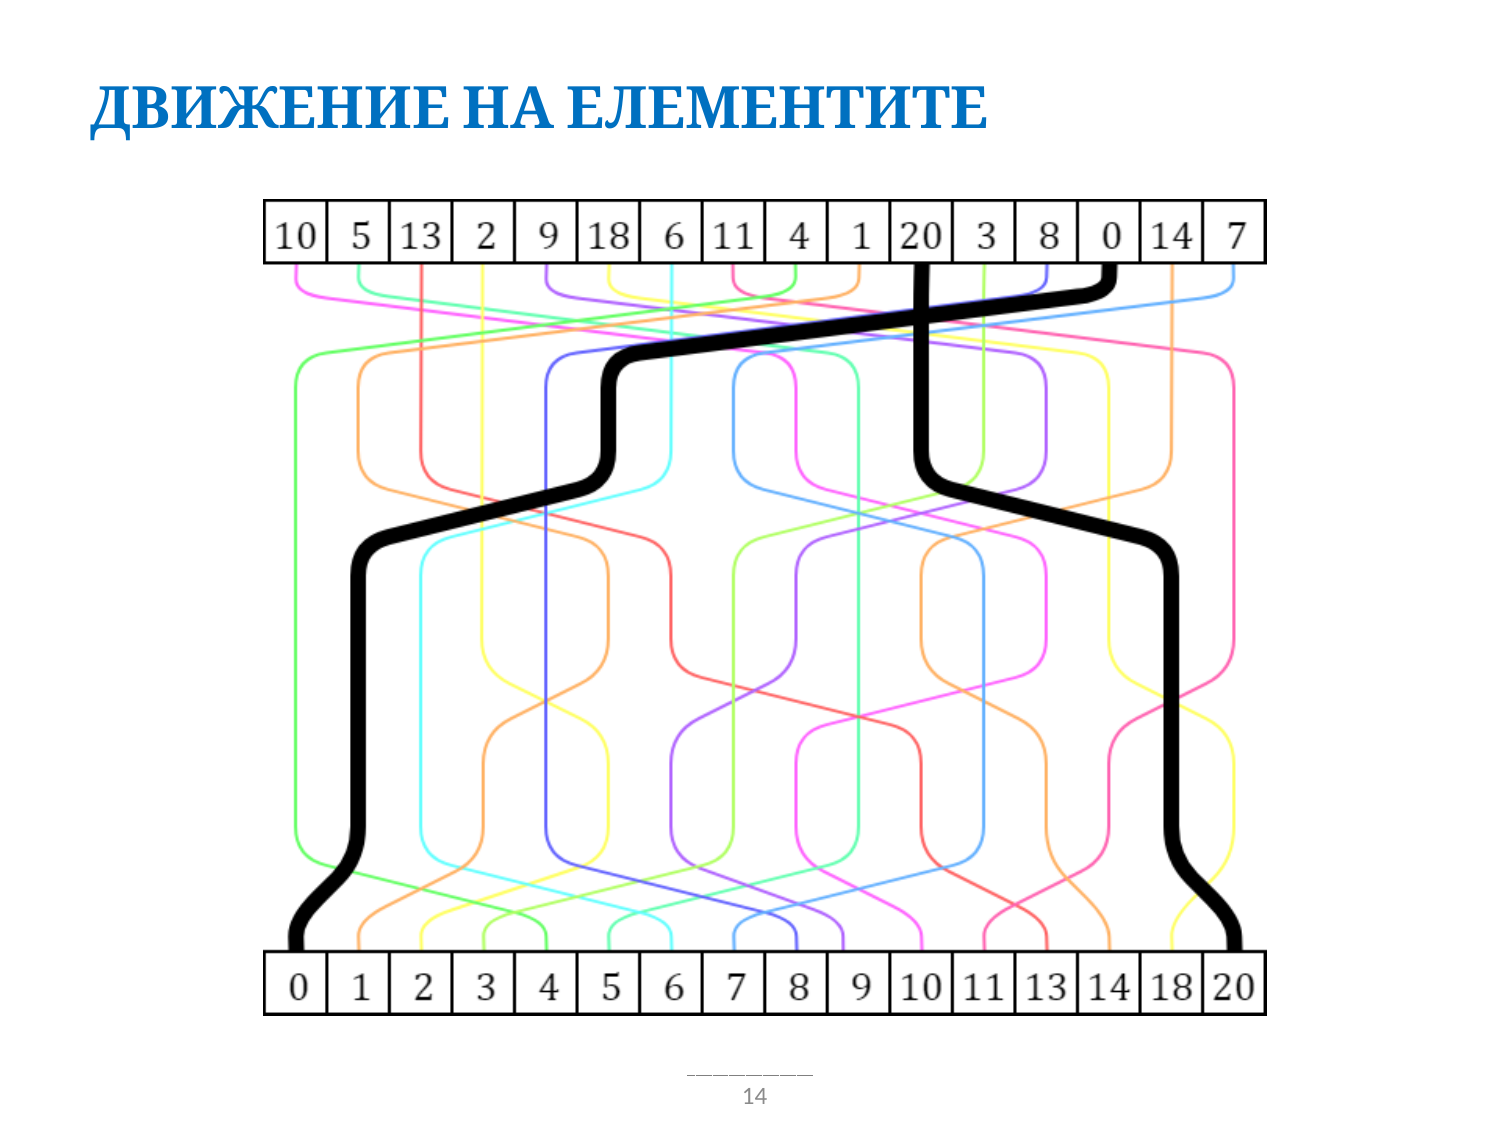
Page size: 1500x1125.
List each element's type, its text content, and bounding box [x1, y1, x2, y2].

picture [263, 199, 1267, 1016]
slide_number 14 [579, 1065, 930, 1125]
list Движение на елементите [75, 62, 1450, 1063]
